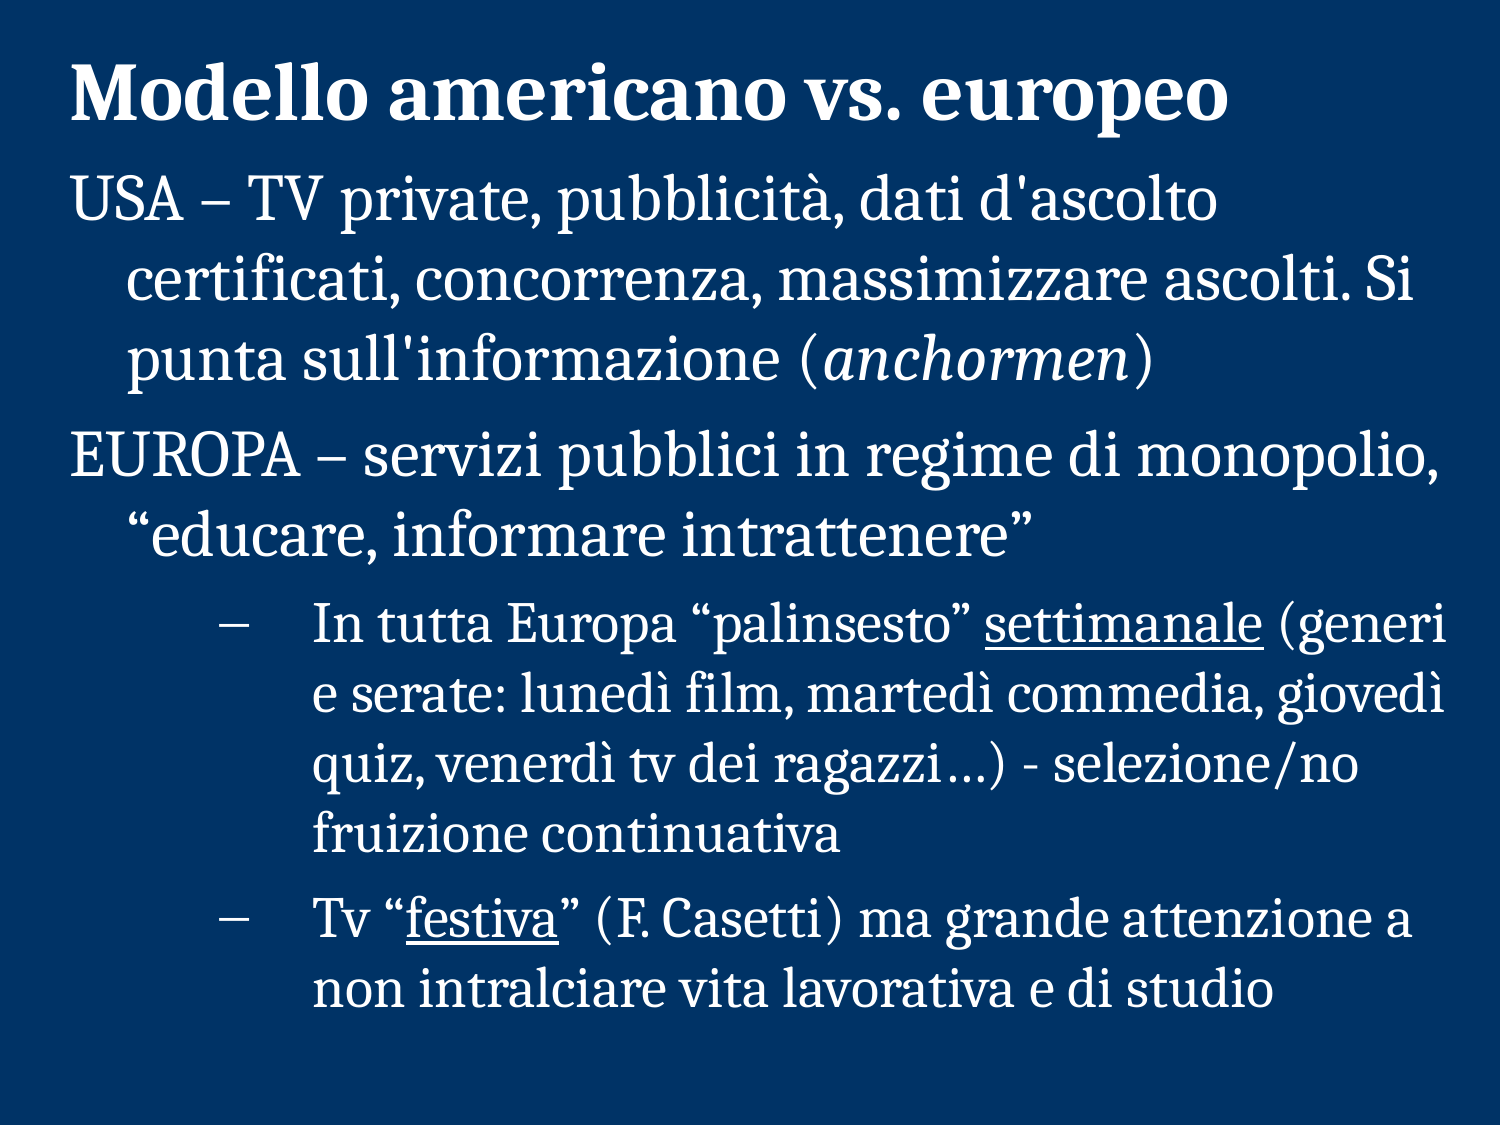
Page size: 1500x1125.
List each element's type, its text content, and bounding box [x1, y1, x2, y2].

list Modello americano vs. europeo USA – TV private, pubblicità, dati d'ascolto certificati, concorrenza, massimizzare ascolti. Si punta sull'informazione (anchormen) EUROPA – servizi pubblici in regime di monopolio, “educare, informare intrattenere” In tutta Europa “palinsesto” settimanale (generi e serate: lunedì film, martedì commedia, giovedì quiz, venerdì tv dei ragazzi…) - selezione/no fruizione continuativa Tv “festiva” (F. Casetti) ma grande attenzione a non intralciare vita lavorativa e di studio [54, 29, 1477, 1107]
